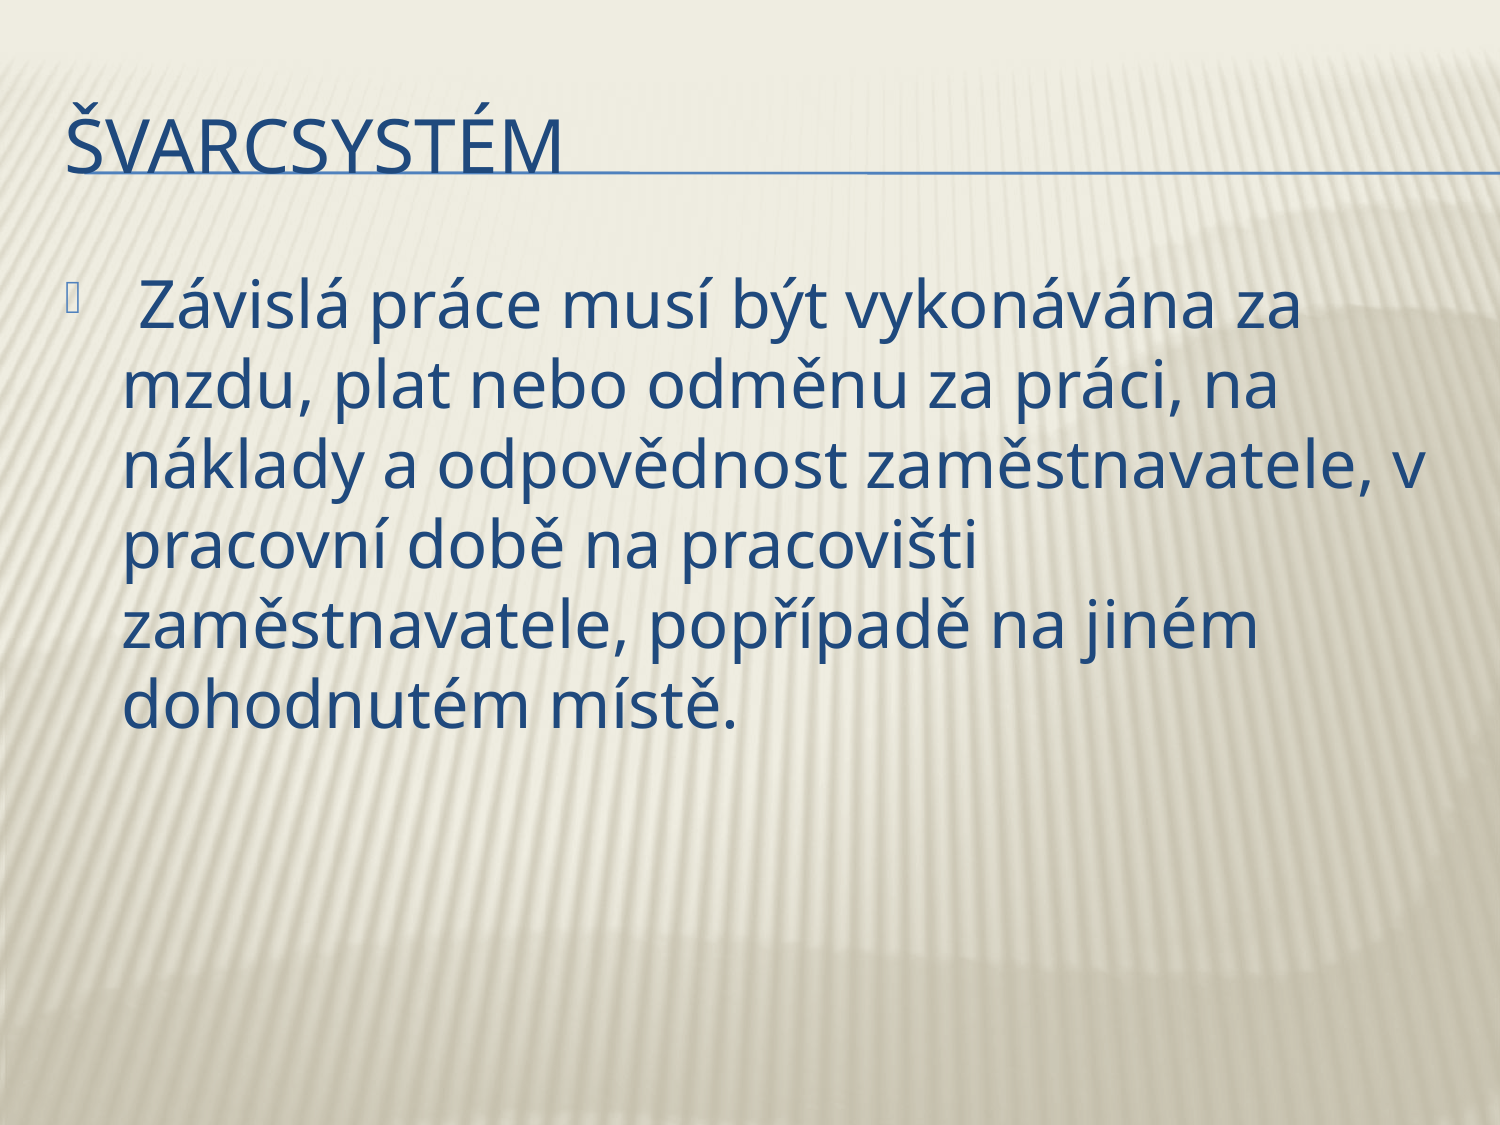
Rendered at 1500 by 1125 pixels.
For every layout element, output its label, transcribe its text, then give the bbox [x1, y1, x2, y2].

title ŠVARCSYSTÉM [50, 75, 1475, 213]
list Závislá práce musí být vykonávána za mzdu, plat nebo odměnu za práci, na náklady a odpovědnost zaměstnavatele, v pracovní době na pracovišti zaměstnavatele, popřípadě na jiném dohodnutém místě. [50, 254, 1475, 998]
